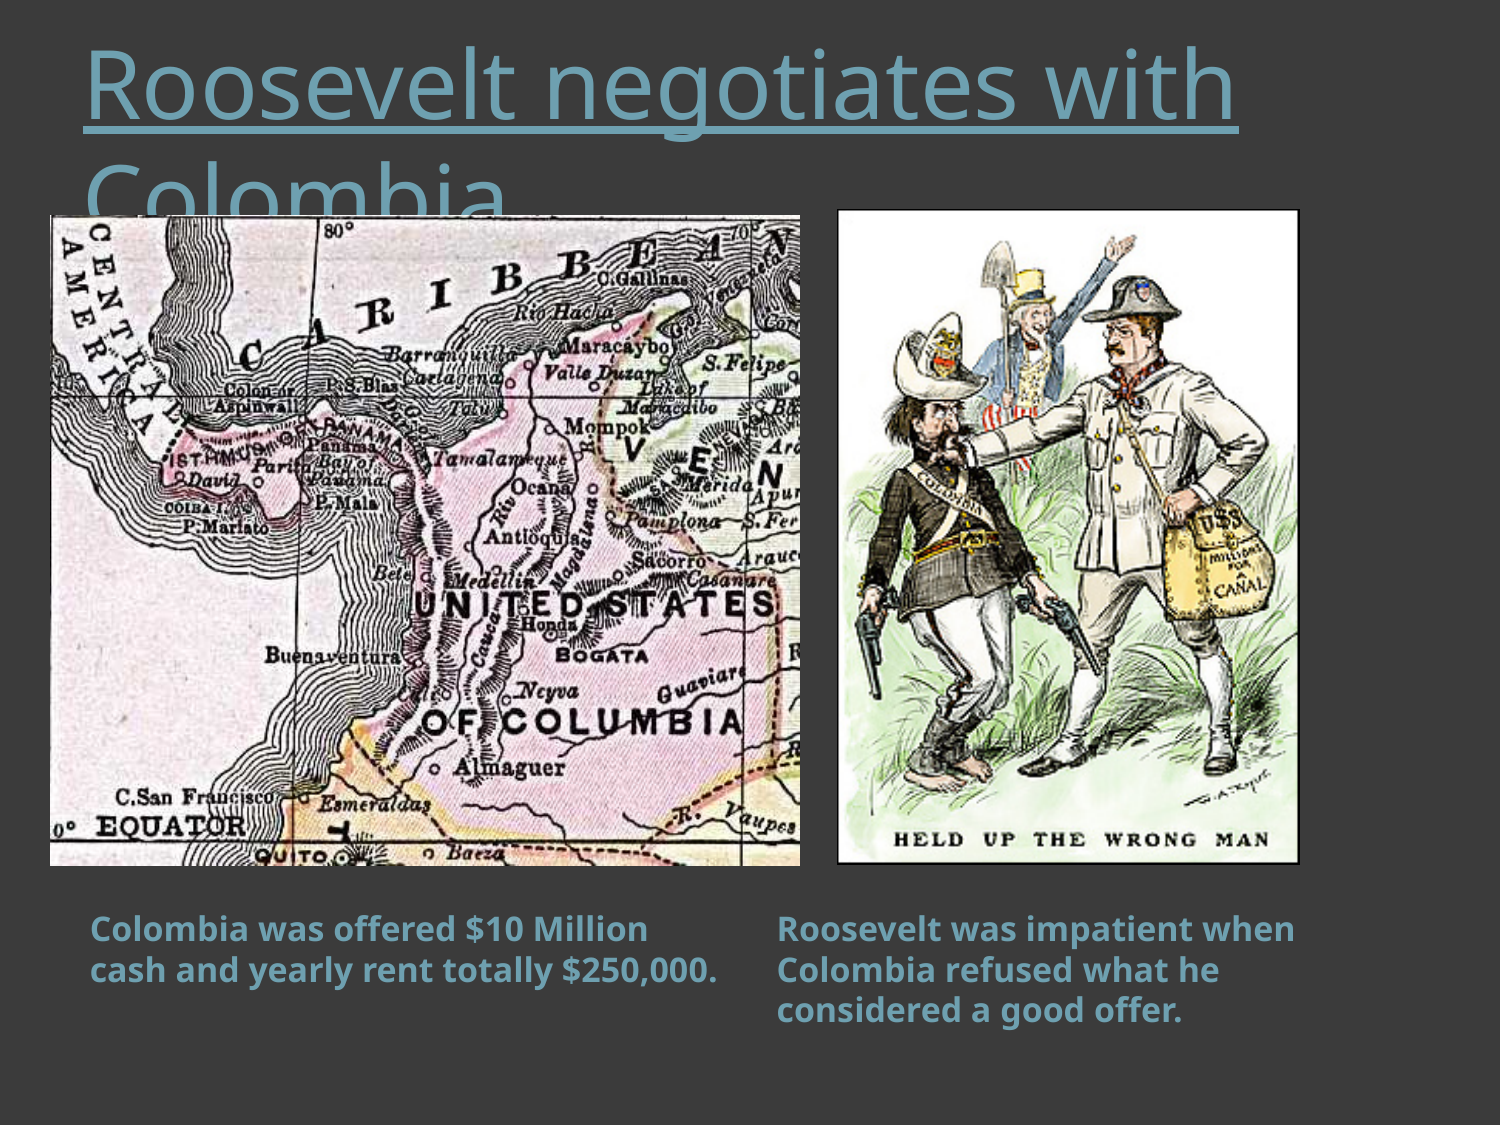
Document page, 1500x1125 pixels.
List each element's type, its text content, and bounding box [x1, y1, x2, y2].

title Roosevelt negotiates with Colombia [75, 44, 1425, 233]
list Roosevelt was impatient when Colombia refused what he considered a good offer. [761, 900, 1425, 1038]
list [49, 215, 801, 866]
list Colombia was offered $10 Million cash and yearly rent totally $250,000. [75, 900, 738, 1038]
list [837, 209, 1301, 866]
